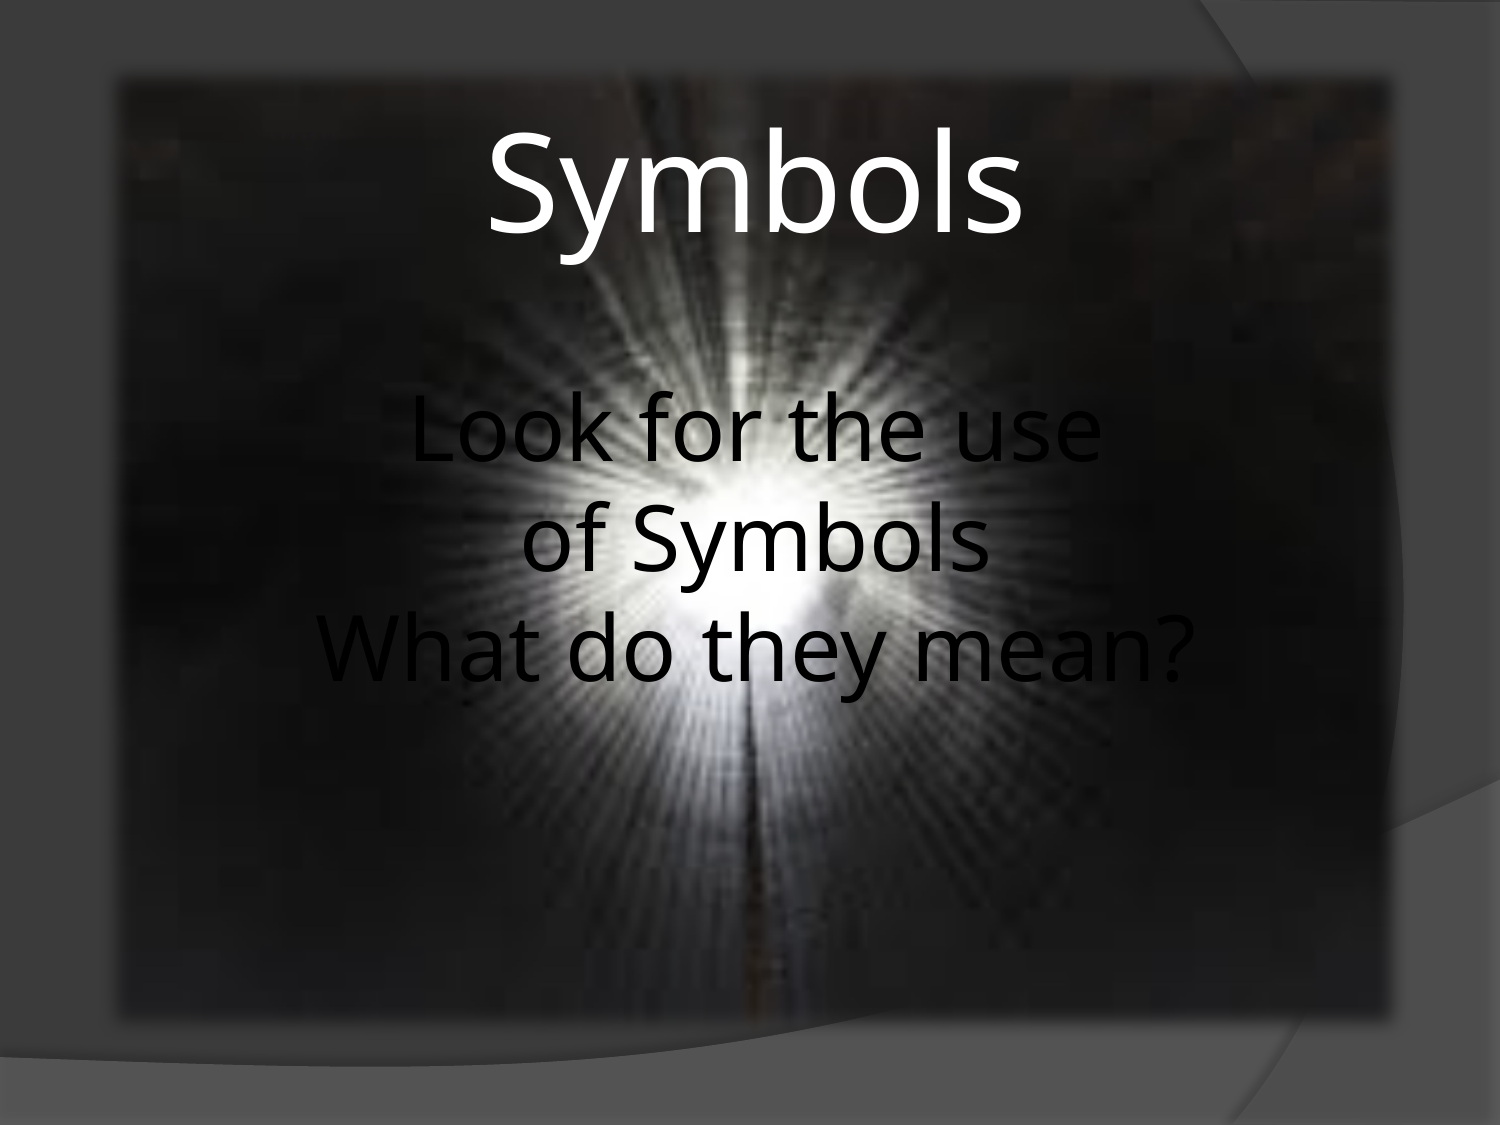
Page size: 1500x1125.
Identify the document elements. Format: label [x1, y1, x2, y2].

picture [99, 58, 1410, 1040]
